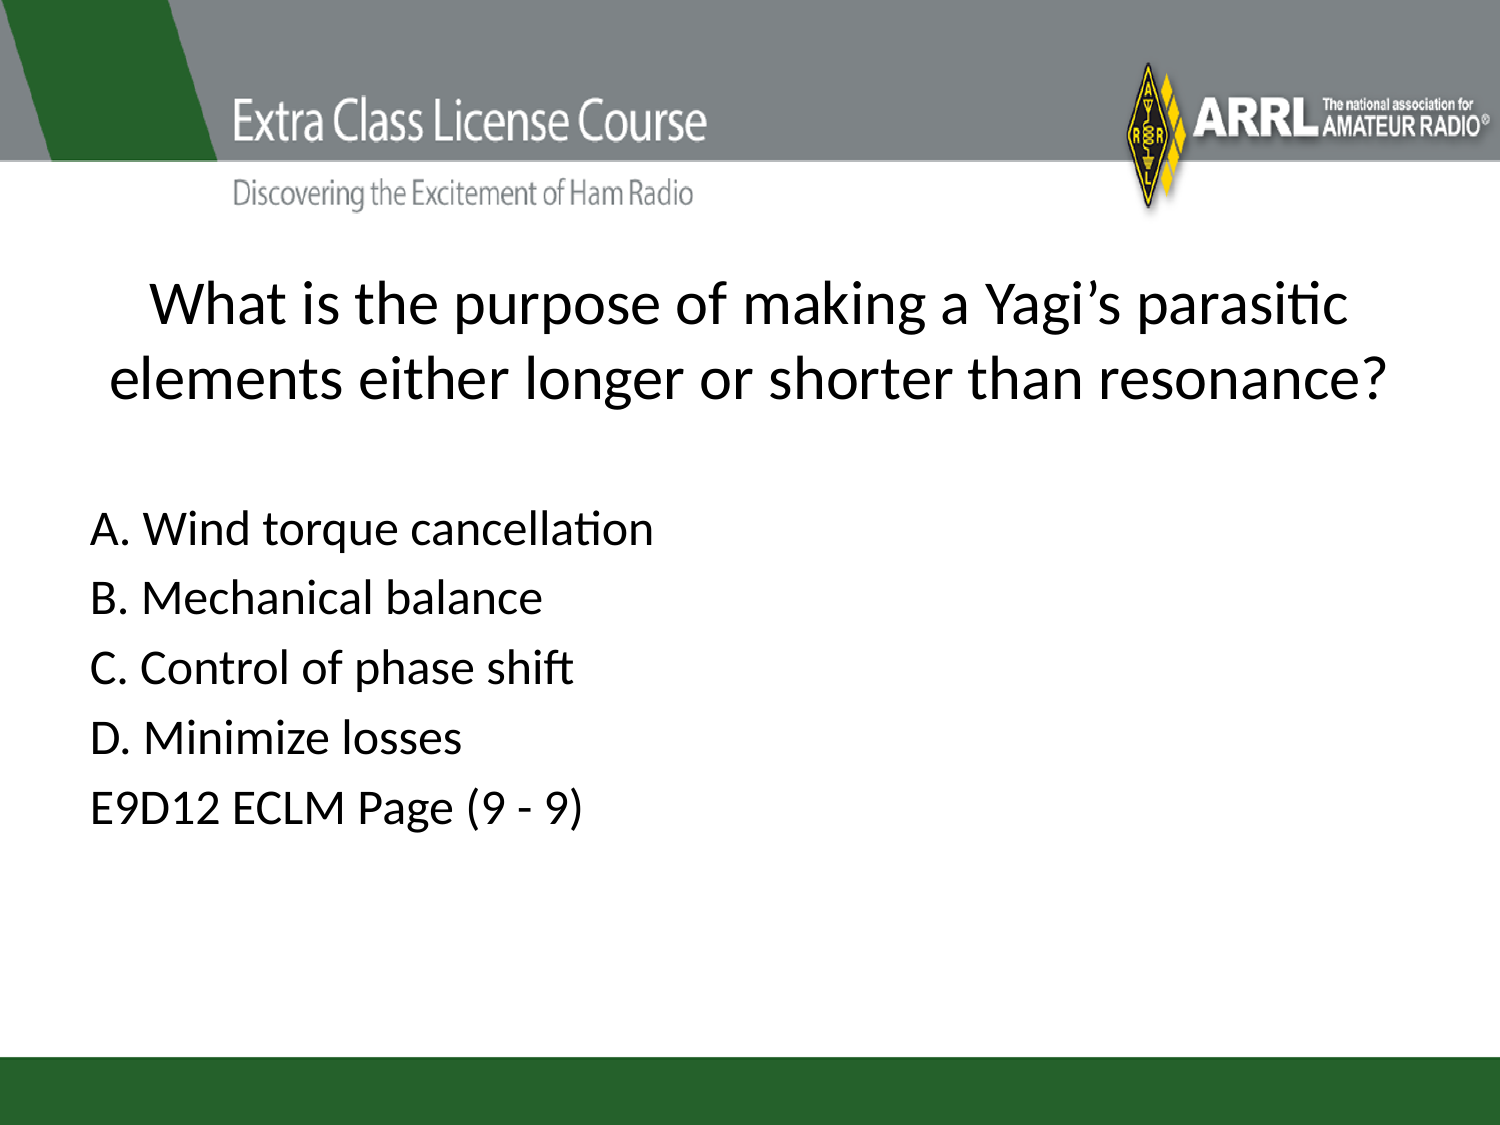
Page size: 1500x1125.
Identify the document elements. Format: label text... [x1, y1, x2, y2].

title What is the purpose of making a Yagi’s parasitic elements either longer or shorter than resonance? [75, 254, 1425, 435]
picture [0, 0, 1500, 1125]
list A. Wind torque cancellation B. Mechanical balance C. Control of phase shift D. Minimize losses E9D12 ECLM Page (9 - 9) [75, 487, 1425, 1005]
